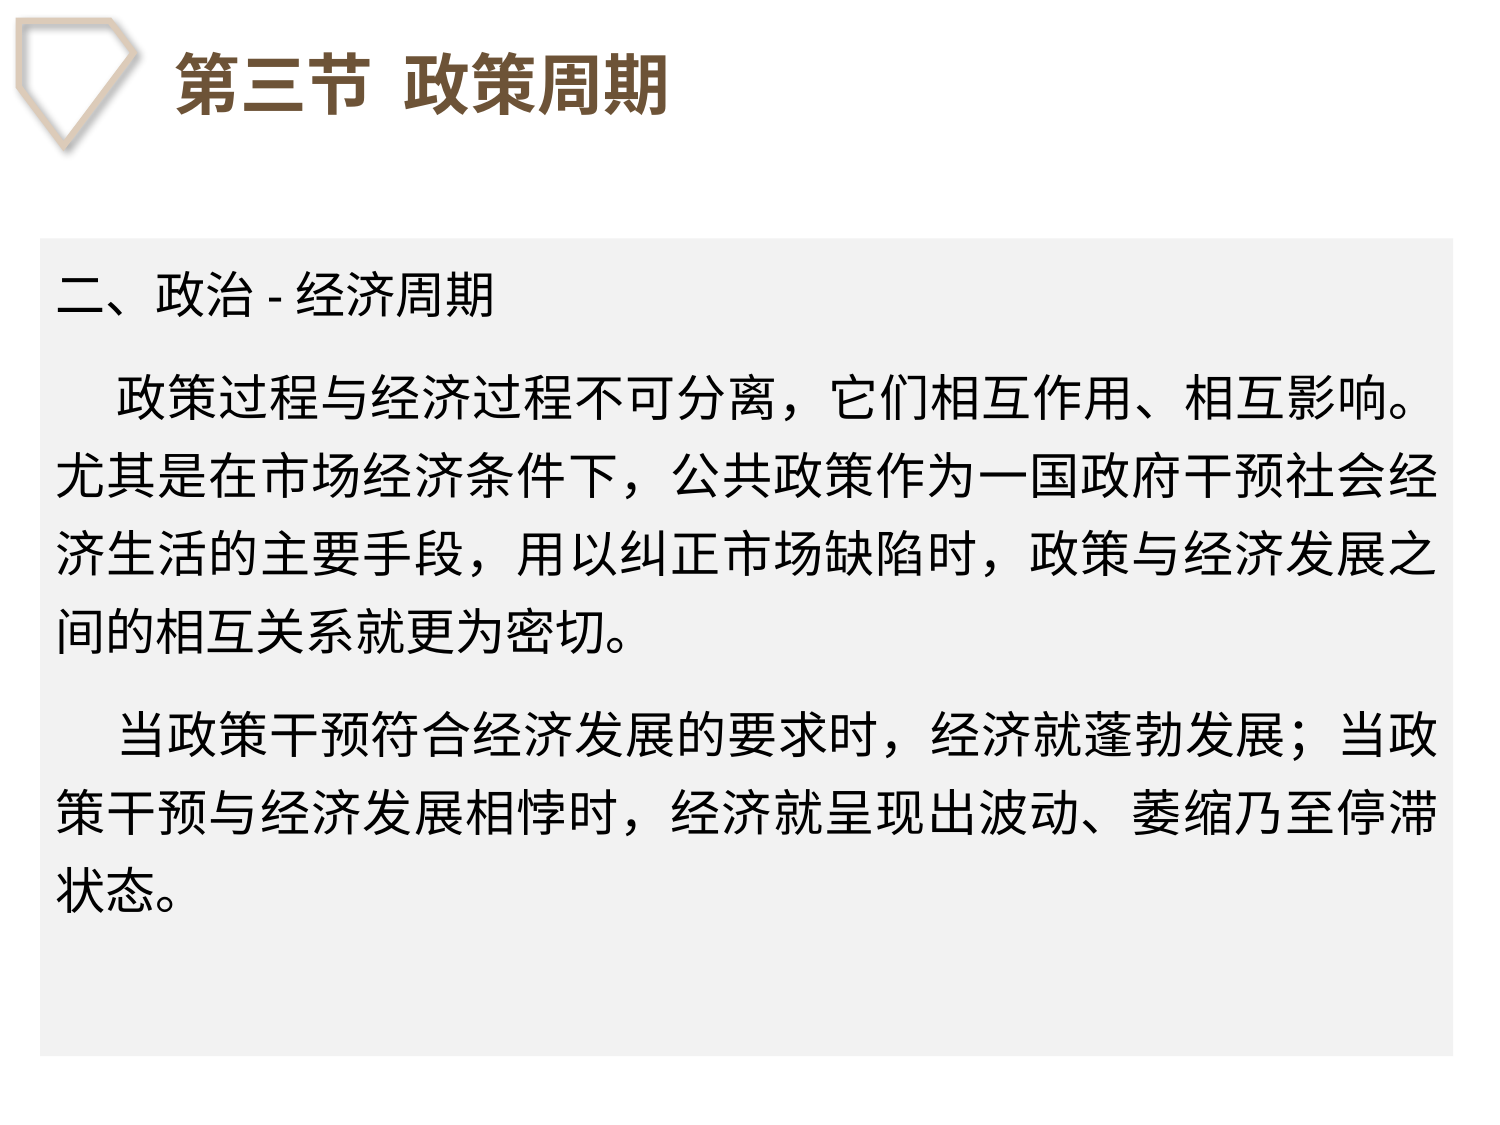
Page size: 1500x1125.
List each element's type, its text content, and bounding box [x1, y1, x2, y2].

list 二、政治-经济周期 政策过程与经济过程不可分离，它们相互作用、相互影响。尤其是在市场经济条件下，公共政策作为一国政府干预社会经济生活的主要手段，用以纠正市场缺陷时，政策与经济发展之间的相互关系就更为密切。 当政策干预符合经济发展的要求时，经济就蓬勃发展；当政策干预与经济发展相悖时，经济就呈现出波动、萎缩乃至停滞状态。 [40, 238, 1454, 1057]
title 第三节 政策周期 [158, 18, 1456, 159]
